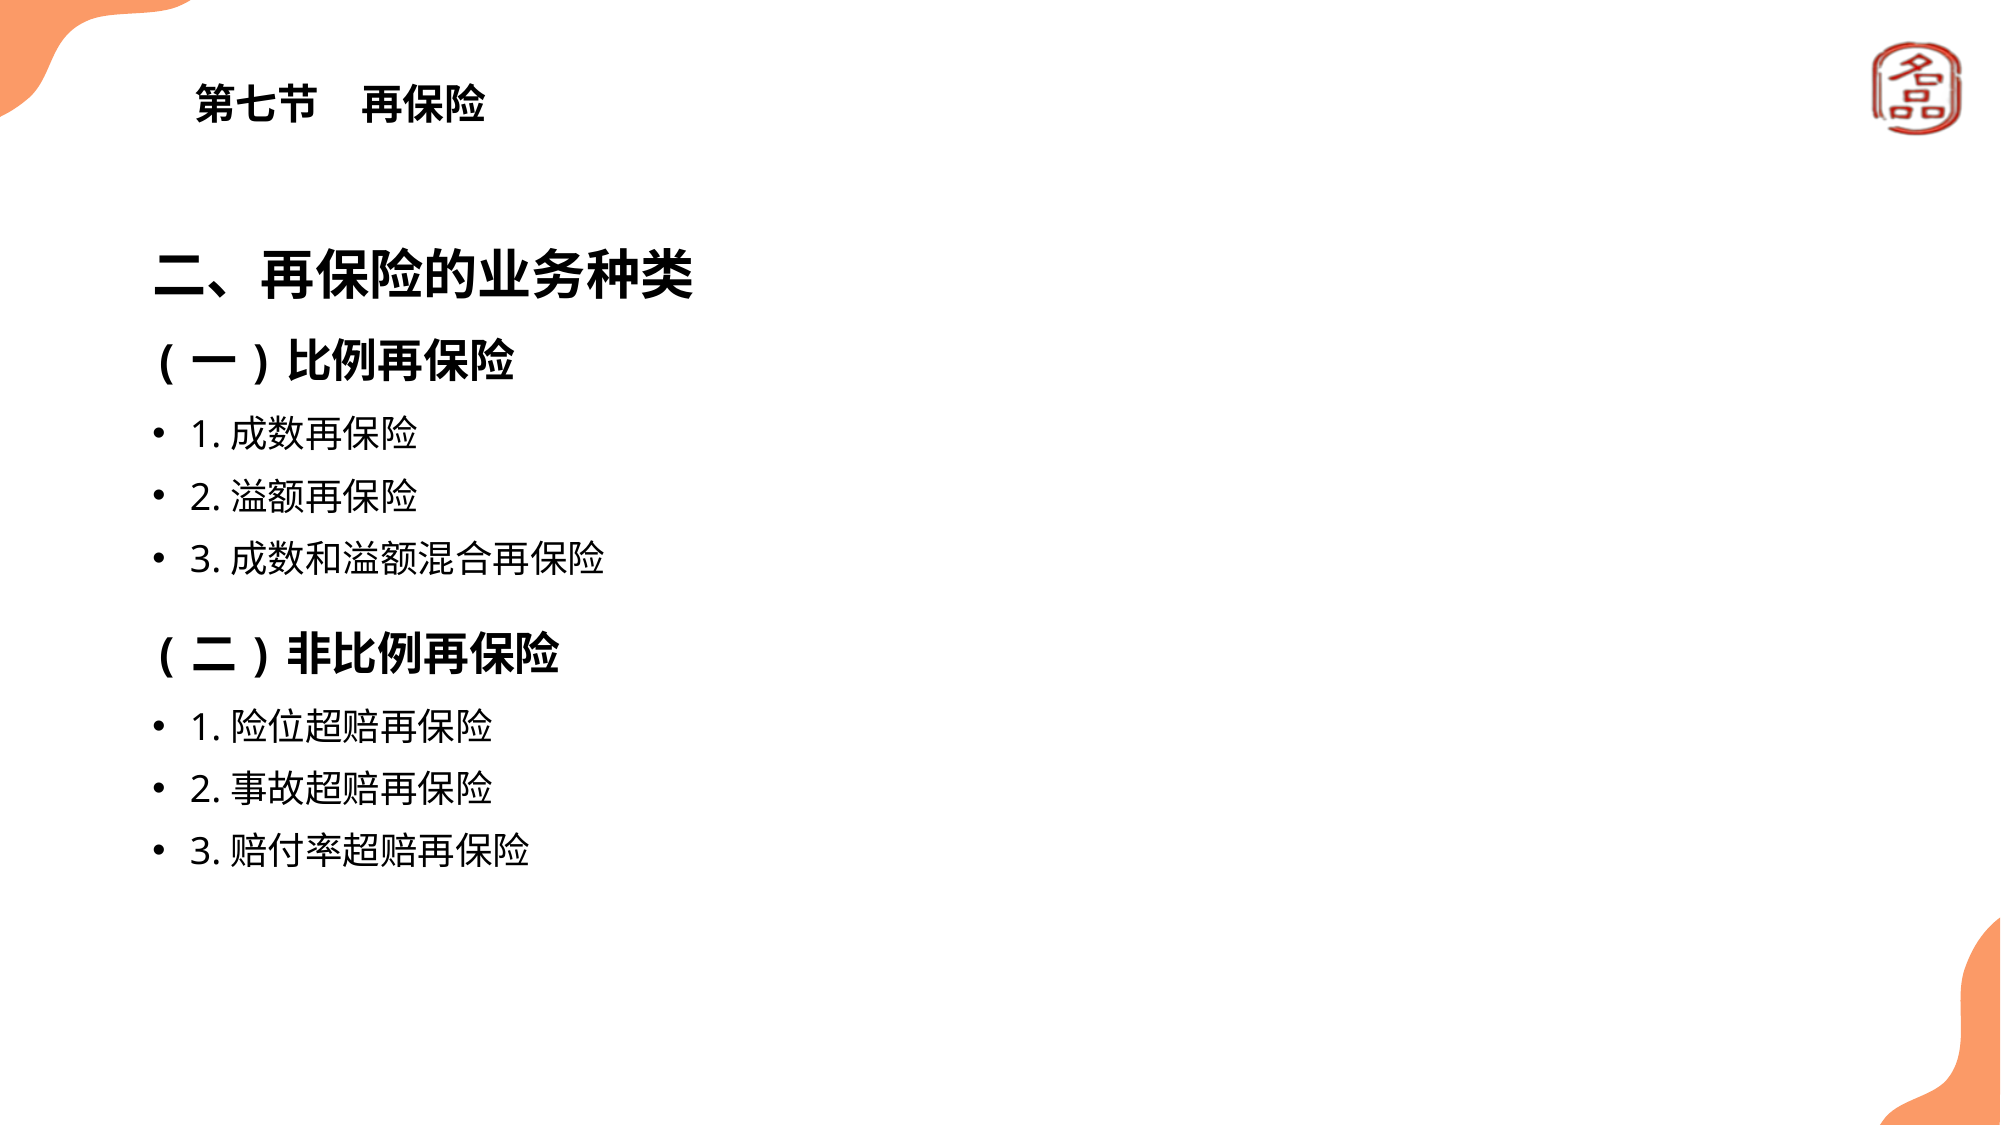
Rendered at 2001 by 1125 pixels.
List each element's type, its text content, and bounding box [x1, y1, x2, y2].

picture [1861, 10, 1990, 147]
list 二、再保险的业务种类 (一)比例再保险 1.成数再保险 2.溢额再保险 3.成数和溢额混合再保险 (二)非比例再保险 1.险位超赔再保险 2.事故超赔再保险 3.赔付率超赔再保险 [137, 217, 1863, 1031]
title 第七节 再保险 [137, 60, 1863, 152]
